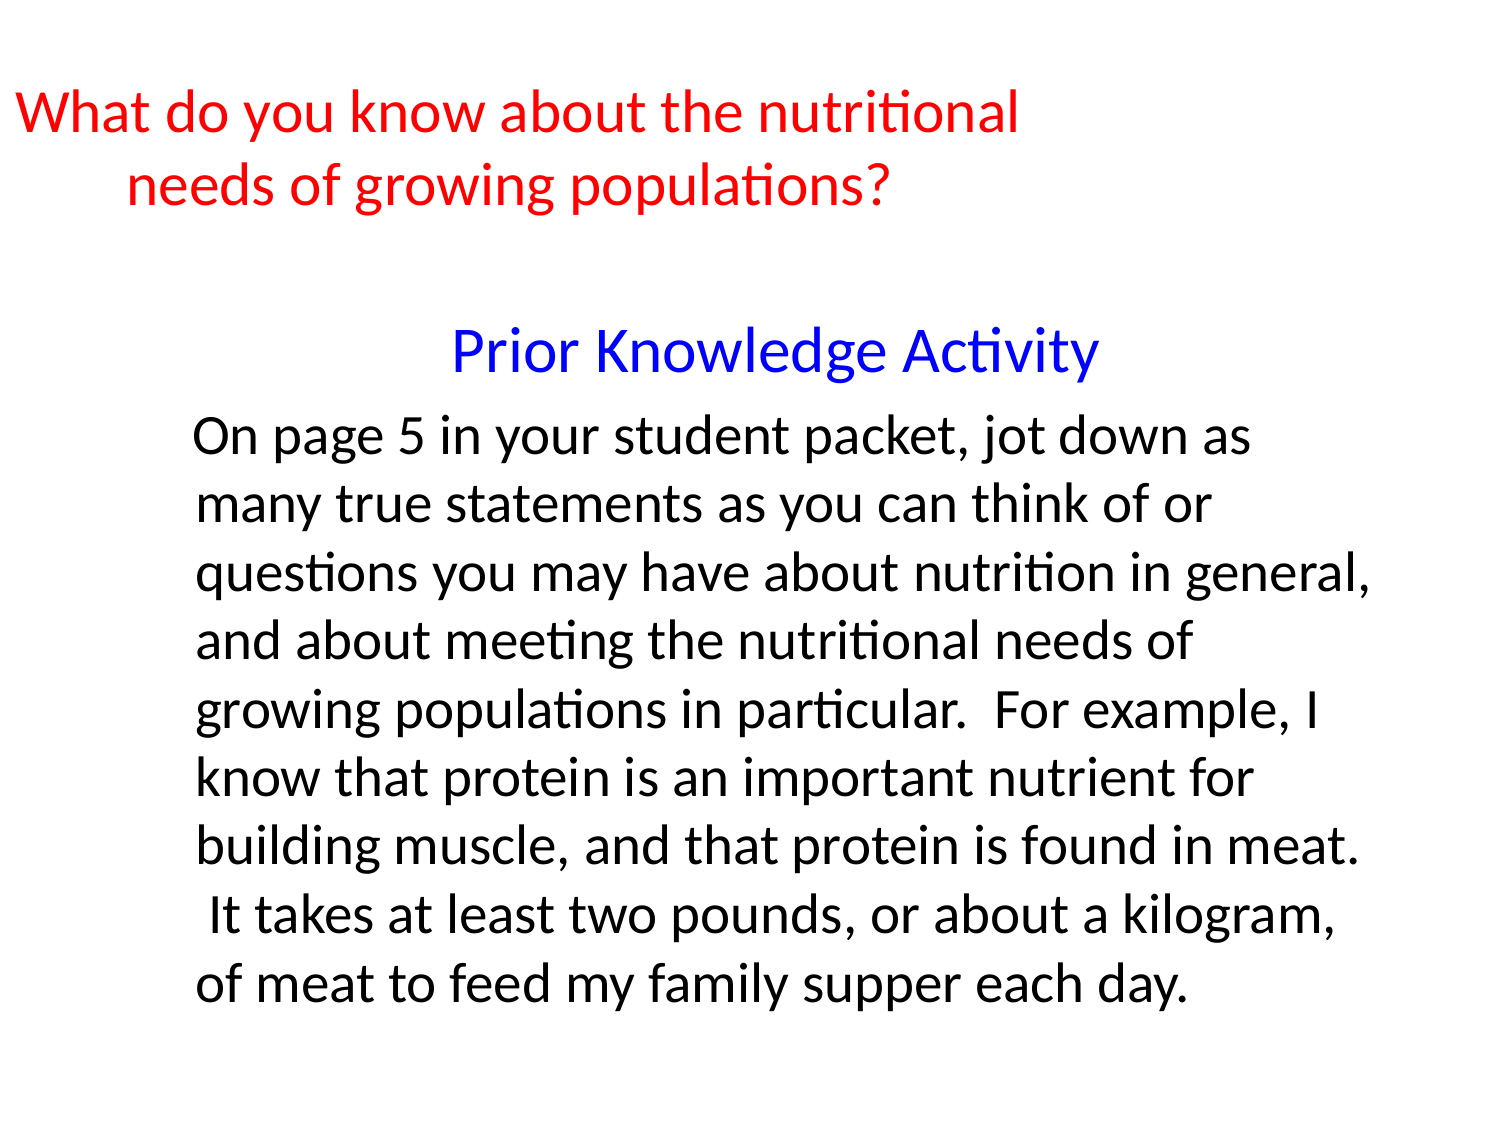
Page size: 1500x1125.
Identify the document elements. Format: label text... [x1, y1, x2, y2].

title What do you know about the nutritional needs of growing populations? [0, 62, 1500, 300]
list Prior Knowledge Activity On page 5 in your student packet, jot down as many true statements as you can think of or questions you may have about nutrition in general, and about meeting the nutritional needs of growing populations in particular. For example, I know that protein is an important nutrient for building muscle, and that protein is found in meat. It takes at least two pounds, or about a kilogram, of meat to feed my family supper each day. [125, 299, 1388, 1075]
